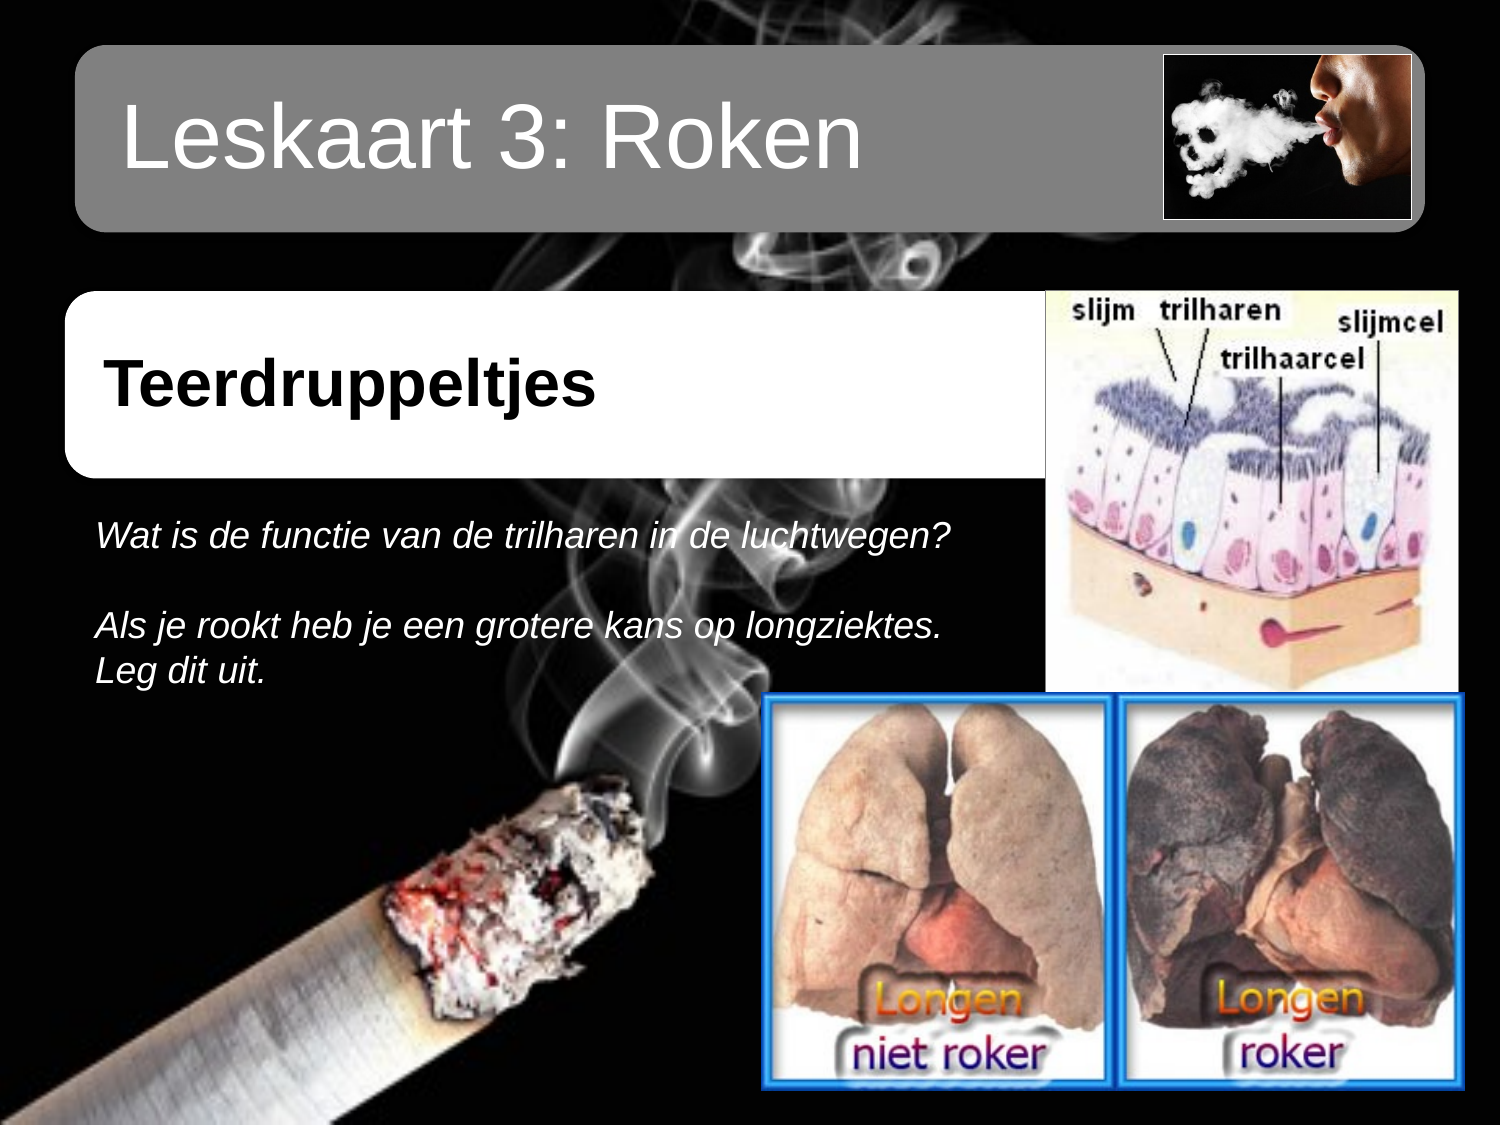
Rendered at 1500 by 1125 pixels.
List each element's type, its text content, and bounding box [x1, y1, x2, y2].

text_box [64, 290, 1044, 480]
picture [0, 0, 1500, 1125]
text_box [74, 44, 1426, 233]
text_box Wat is de functie van de trilharen in de luchtwegen? Als je rookt heb je een grotere kans op longziektes. Leg dit uit. [80, 503, 970, 744]
